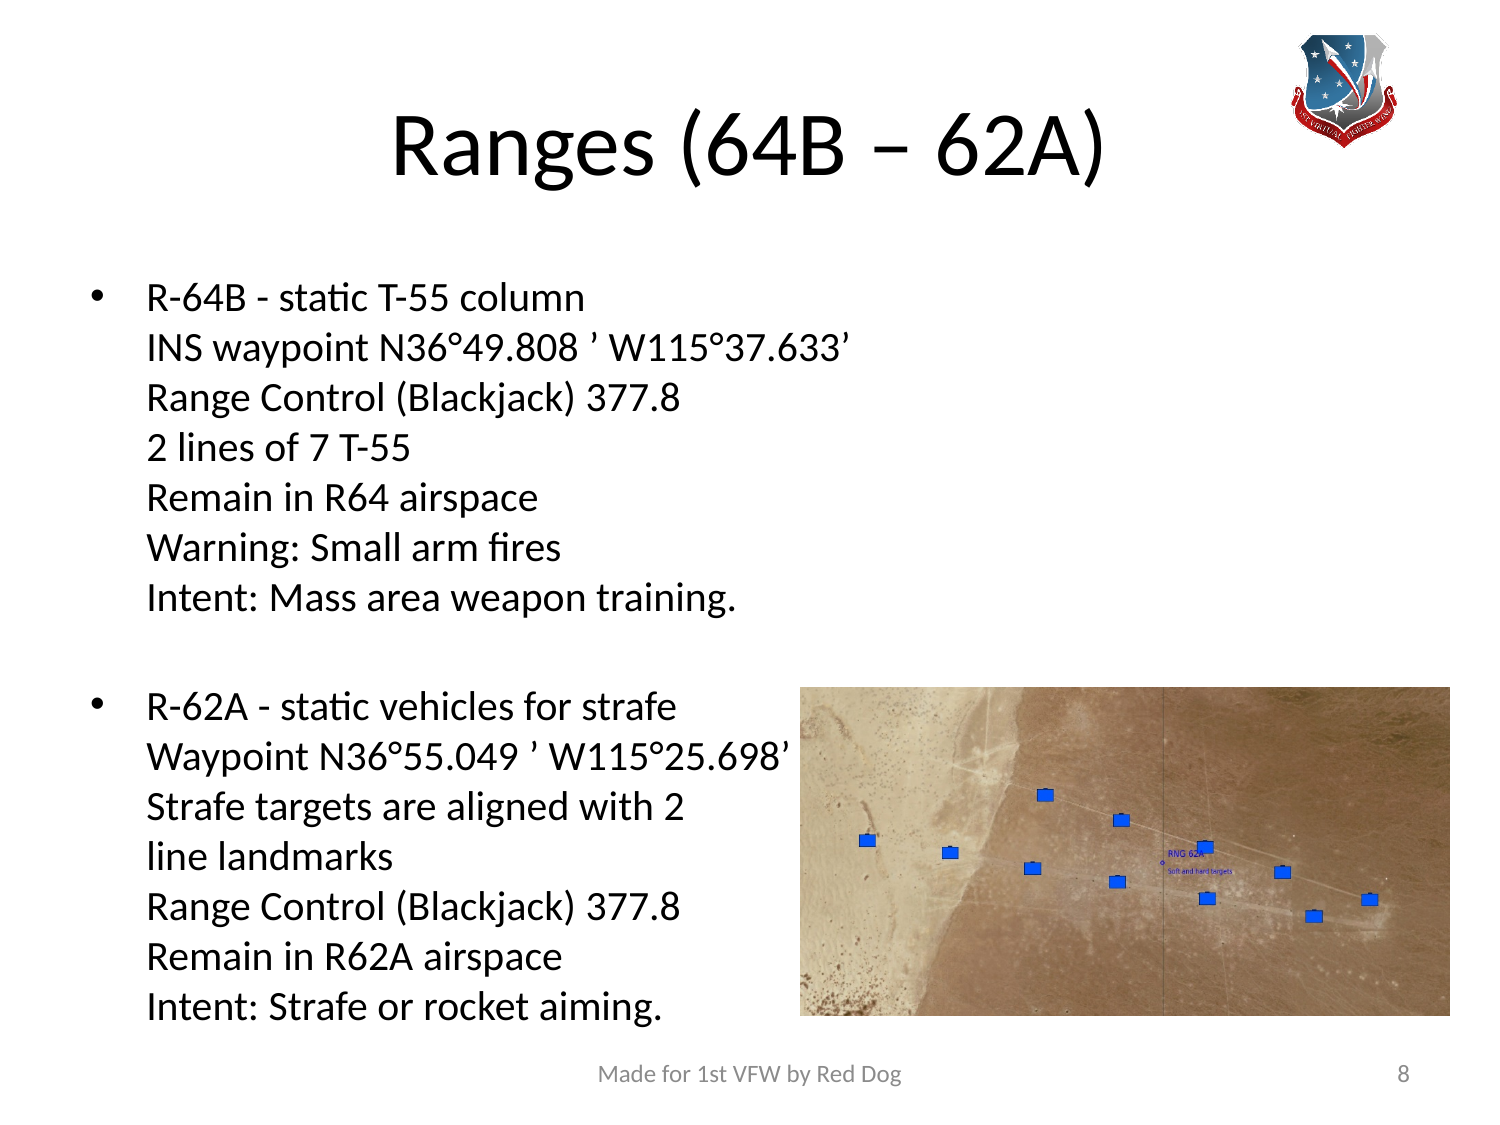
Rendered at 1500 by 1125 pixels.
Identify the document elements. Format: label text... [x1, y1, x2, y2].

title Ranges (64B – 62A) [75, 45, 1425, 233]
picture [799, 687, 1451, 1017]
footer Made for 1st VFW by Red Dog [512, 1042, 988, 1103]
list R-64B - static T-55 column INS waypoint N36°49.808 ’ W115°37.633’ Range Control (Blackjack) 377.8 2 lines of 7 T-55 Remain in R64 airspace Warning: Small arm fires Intent: Mass area weapon training. R-62A - static vehicles for strafe Waypoint N36°55.049 ’ W115°25.698’ Strafe targets are aligned with 2 line landmarks Range Control (Blackjack) 377.8 Remain in R62A airspace Intent: Strafe or rocket aiming. [75, 262, 1425, 1005]
picture [1262, 3, 1426, 180]
slide_number 8 [1074, 1042, 1425, 1103]
